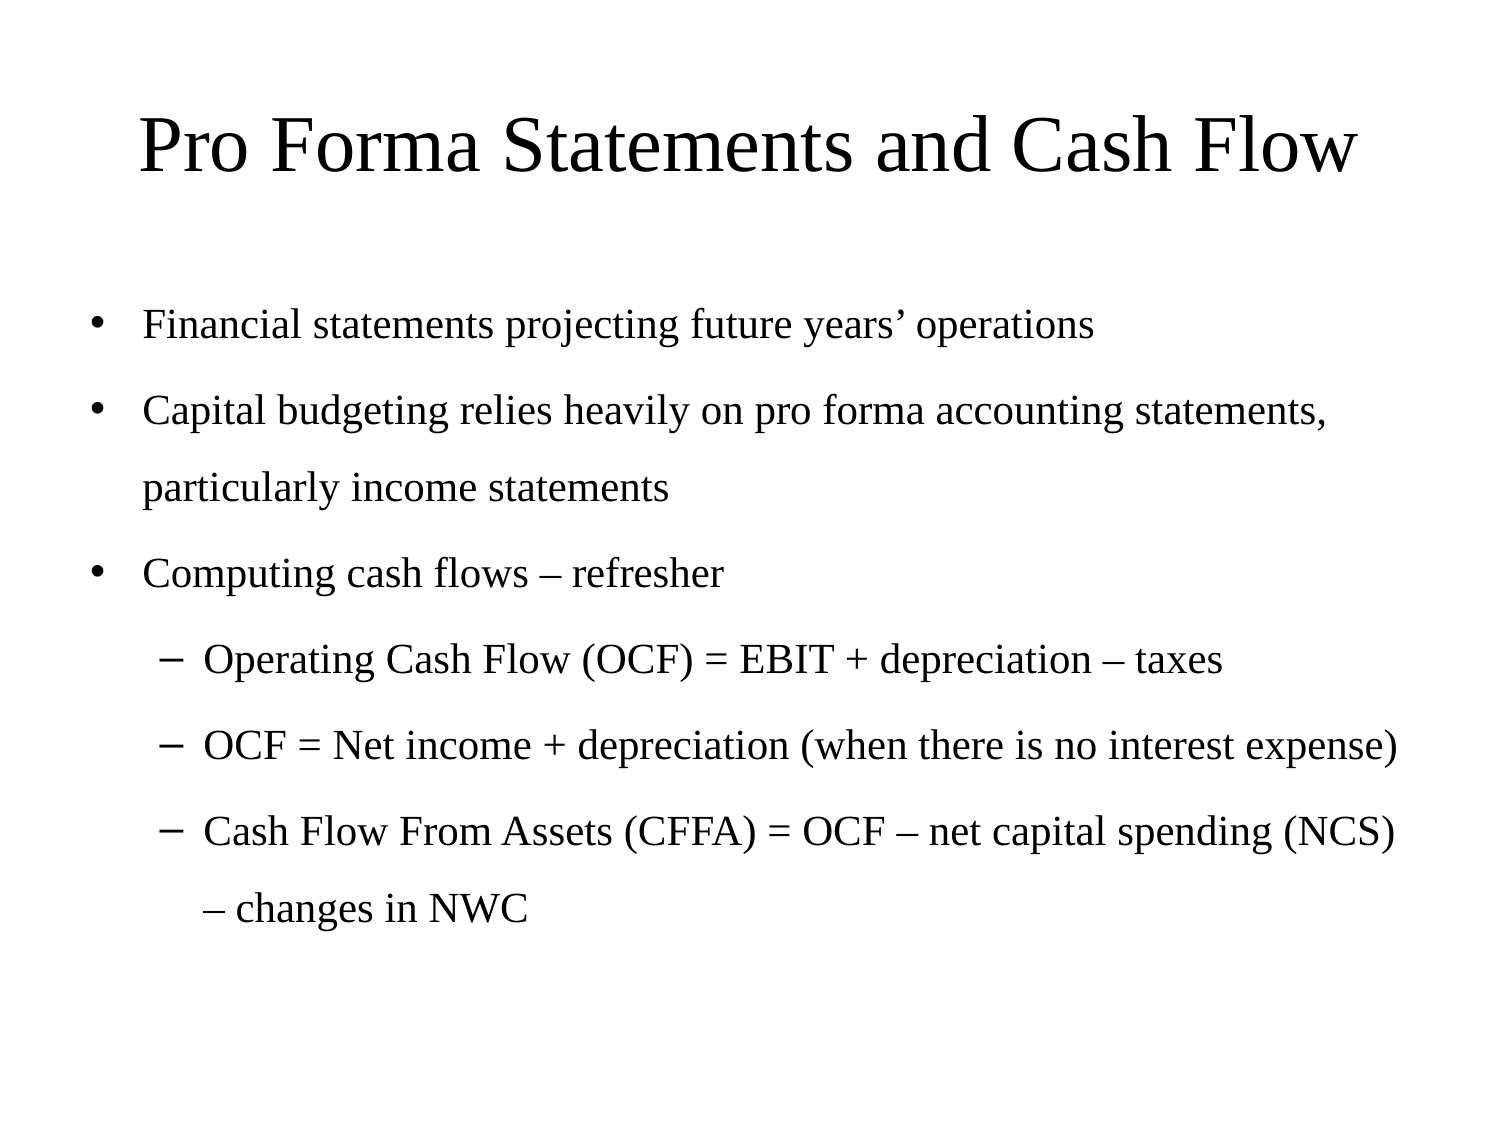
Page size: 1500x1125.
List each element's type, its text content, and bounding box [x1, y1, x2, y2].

list Financial statements projecting future years’ operations Capital budgeting relies heavily on pro forma accounting statements, particularly income statements Computing cash flows – refresher Operating Cash Flow (OCF) = EBIT + depreciation – taxes OCF = Net income + depreciation (when there is no interest expense) Cash Flow From Assets (CFFA) = OCF – net capital spending (NCS) – changes in NWC [75, 262, 1425, 1005]
title Pro Forma Statements and Cash Flow [75, 45, 1425, 233]
